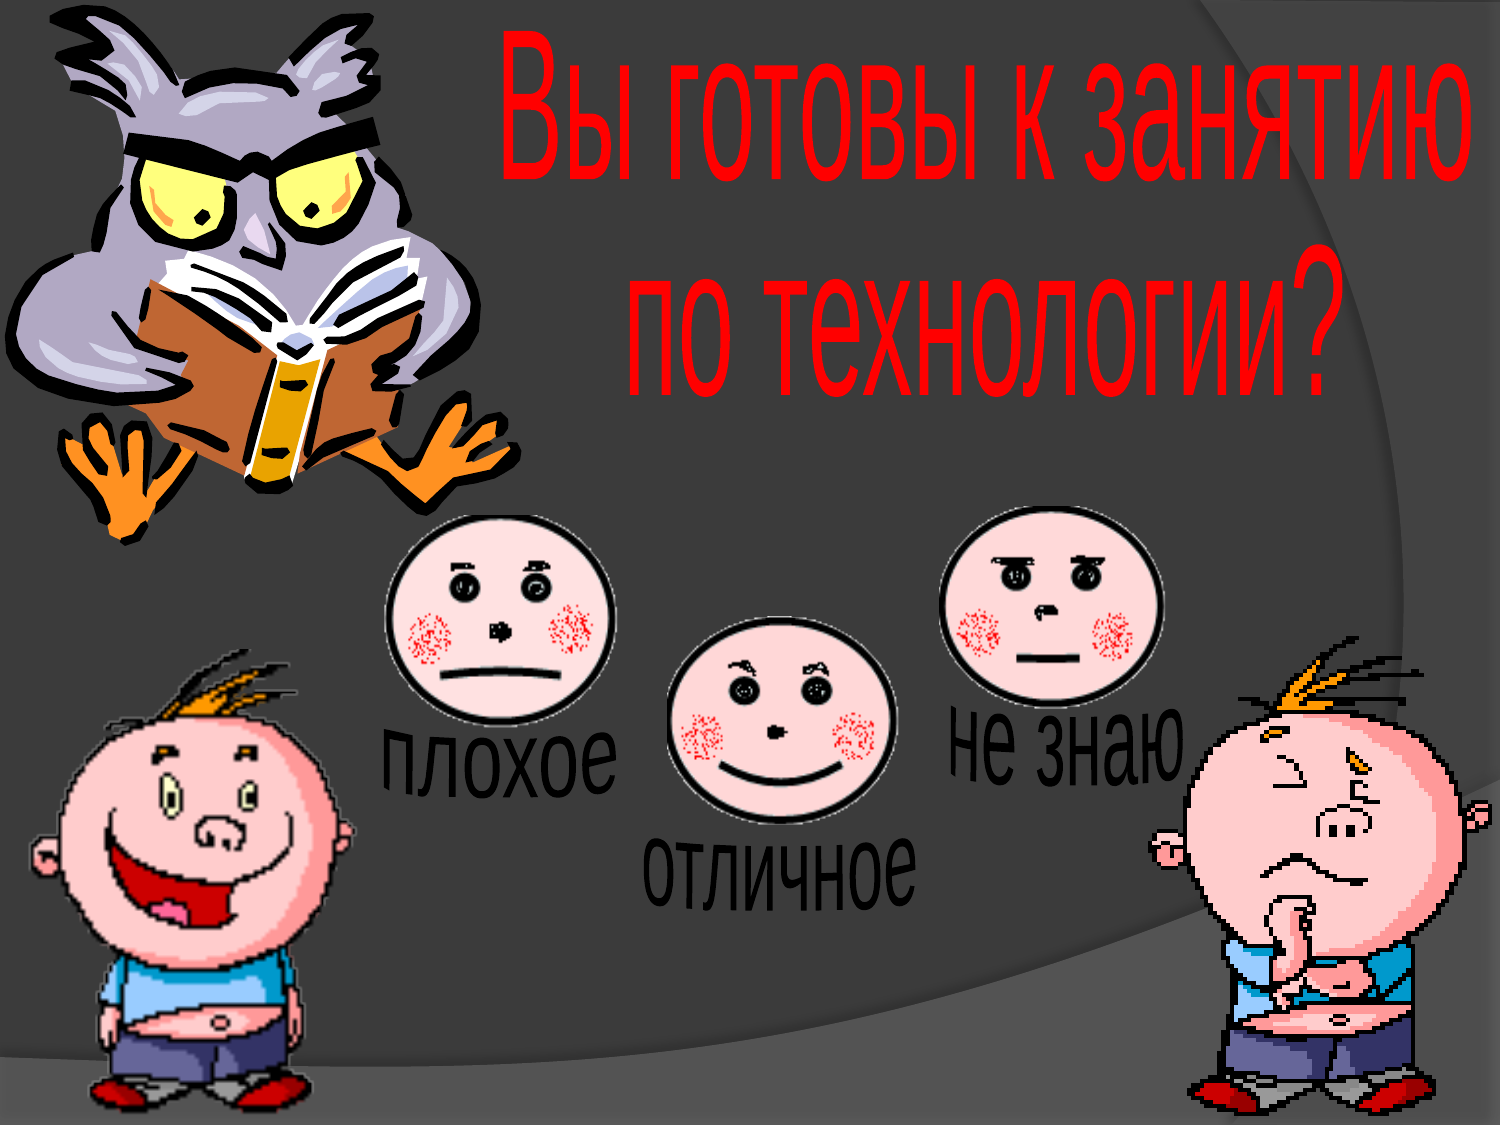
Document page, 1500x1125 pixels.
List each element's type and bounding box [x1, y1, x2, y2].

picture [938, 505, 1176, 717]
picture [666, 616, 904, 835]
picture [0, 649, 428, 1125]
picture [1097, 550, 1500, 1125]
picture [383, 515, 632, 738]
picture [0, 0, 527, 552]
